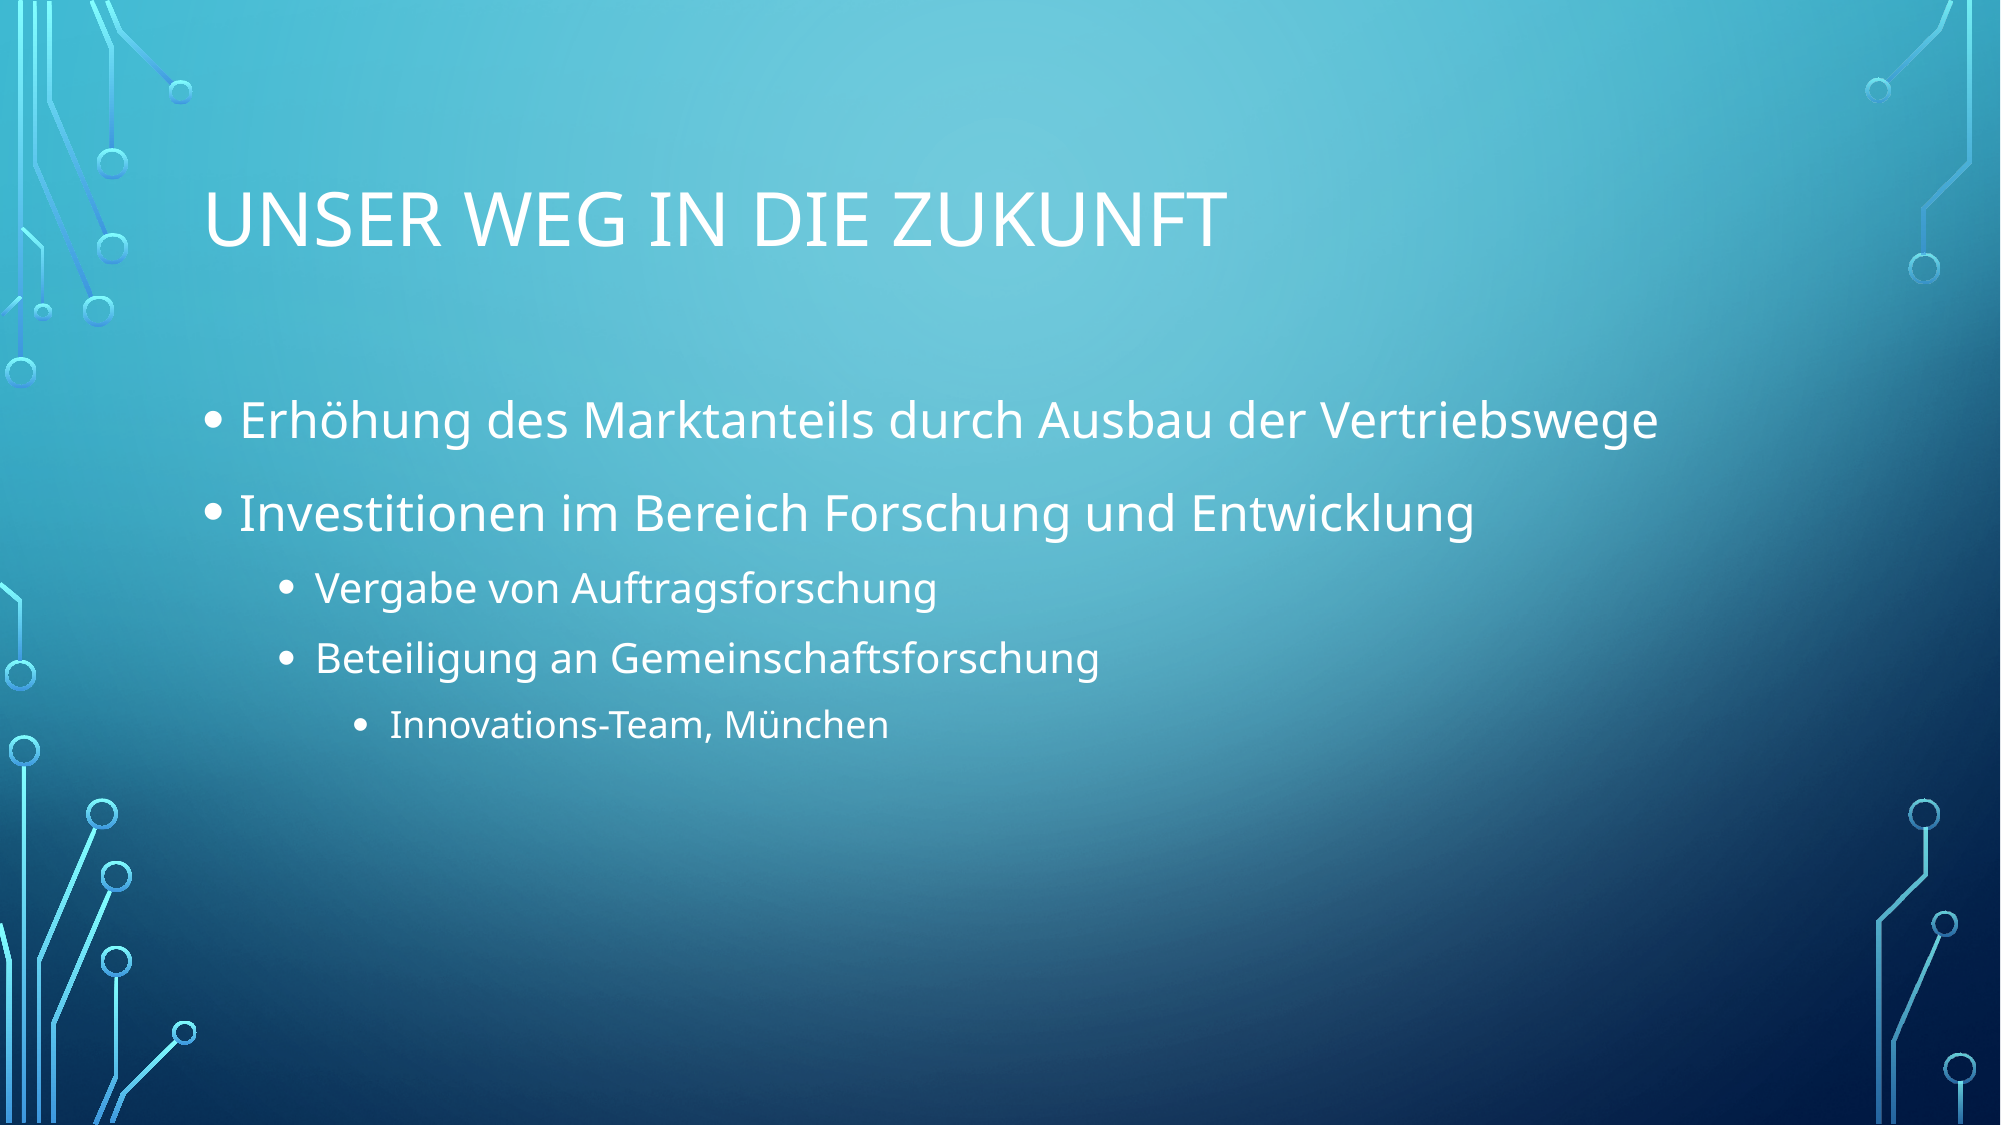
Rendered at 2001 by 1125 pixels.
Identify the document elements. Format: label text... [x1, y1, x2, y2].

list Erhöhung des Marktanteils durch Ausbau der Vertriebswege Investitionen im Bereich Forschung und Entwicklung Vergabe von Auftragsforschung Beteiligung an Gemeinschaftsforschung Innovations-Team, München [187, 369, 1813, 950]
title Unser Weg in die Zukunft [187, 101, 1813, 344]
